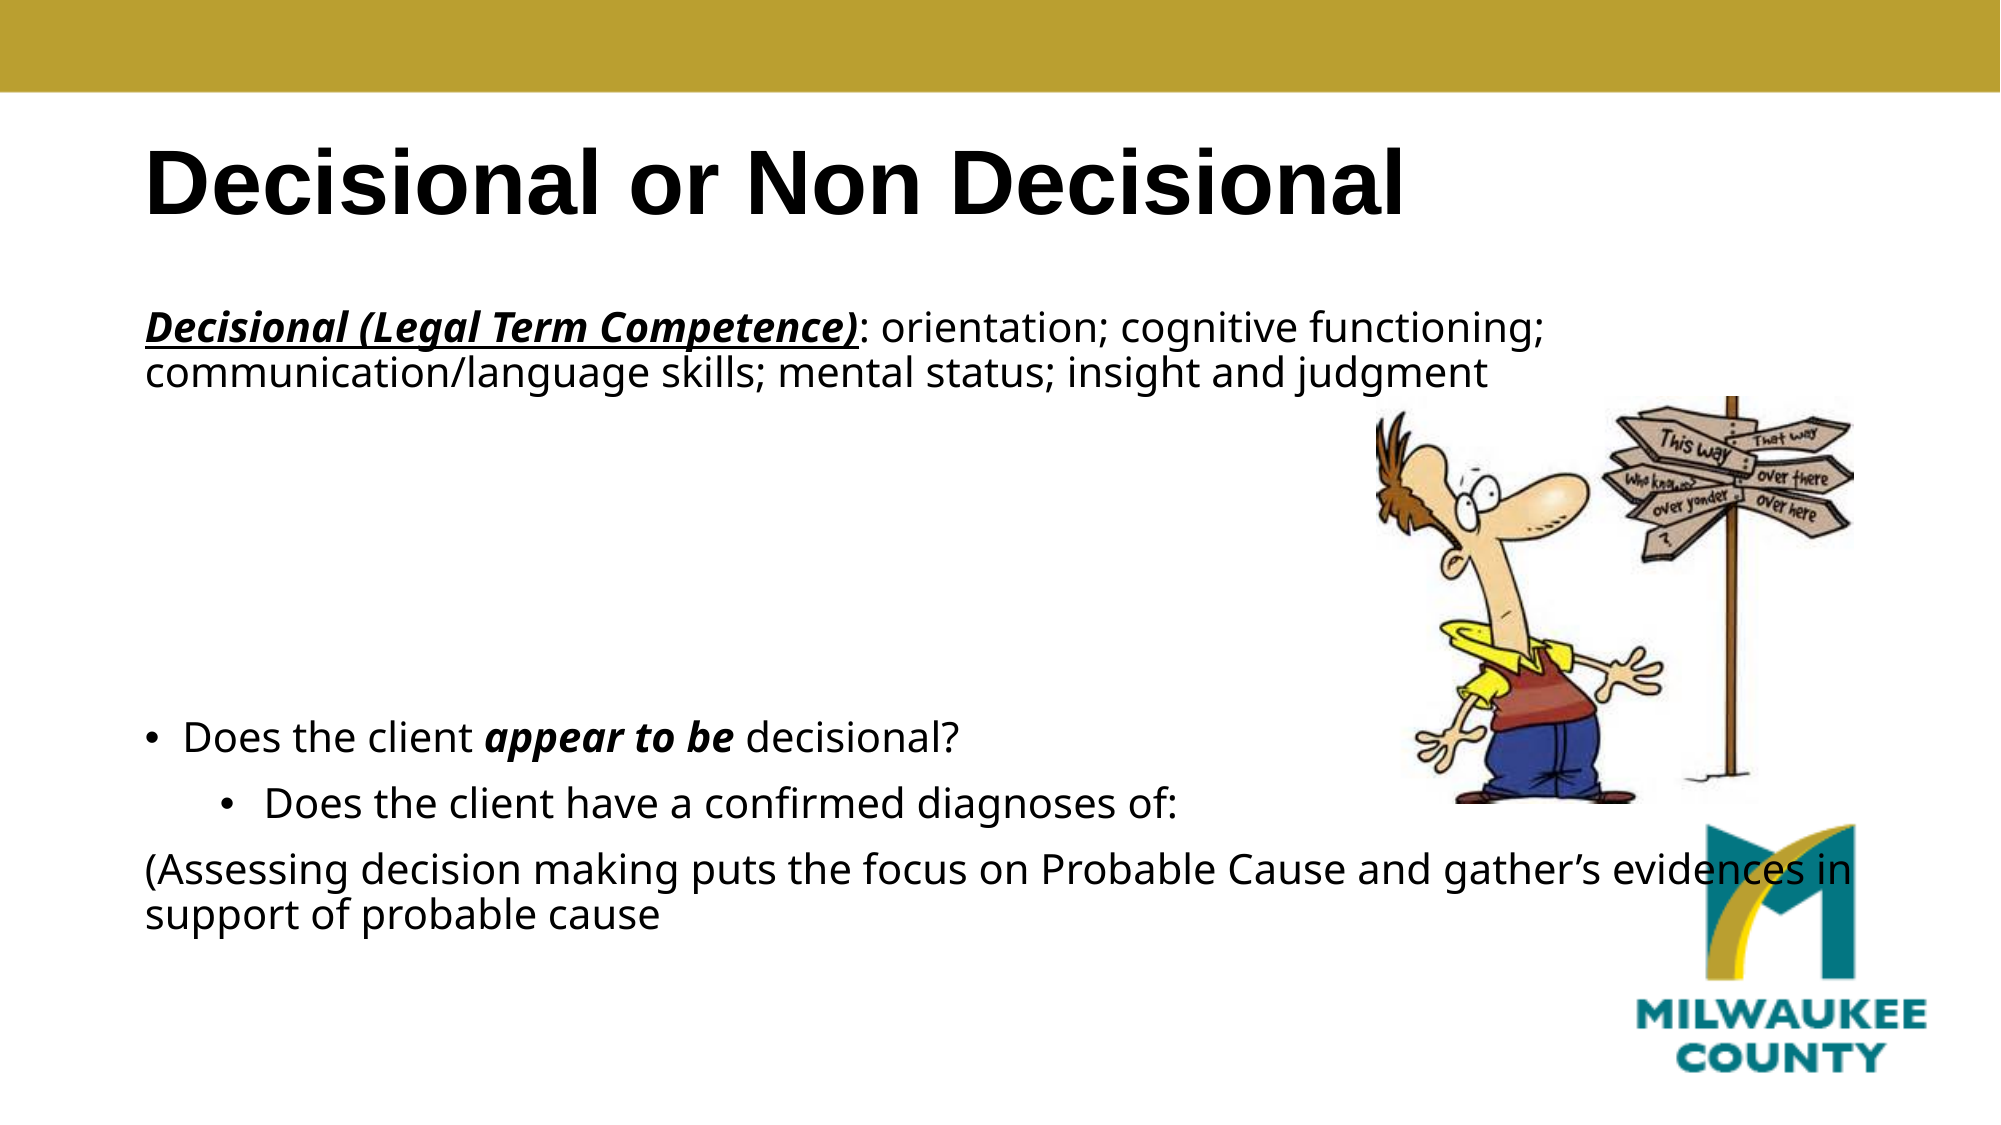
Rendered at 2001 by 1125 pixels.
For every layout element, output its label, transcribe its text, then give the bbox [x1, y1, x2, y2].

picture [0, 0, 2000, 1125]
list Decisional (Legal Term Competence): orientation; cognitive functioning; communication/language skills; mental status; insight and judgment Does the client appear to be decisional? Does the client have a confirmed diagnoses of: (Assessing decision making puts the focus on Probable Cause and gather’s evidences in support of probable cause [136, 298, 1863, 1014]
title Decisional or Non Decisional [136, 91, 1863, 278]
